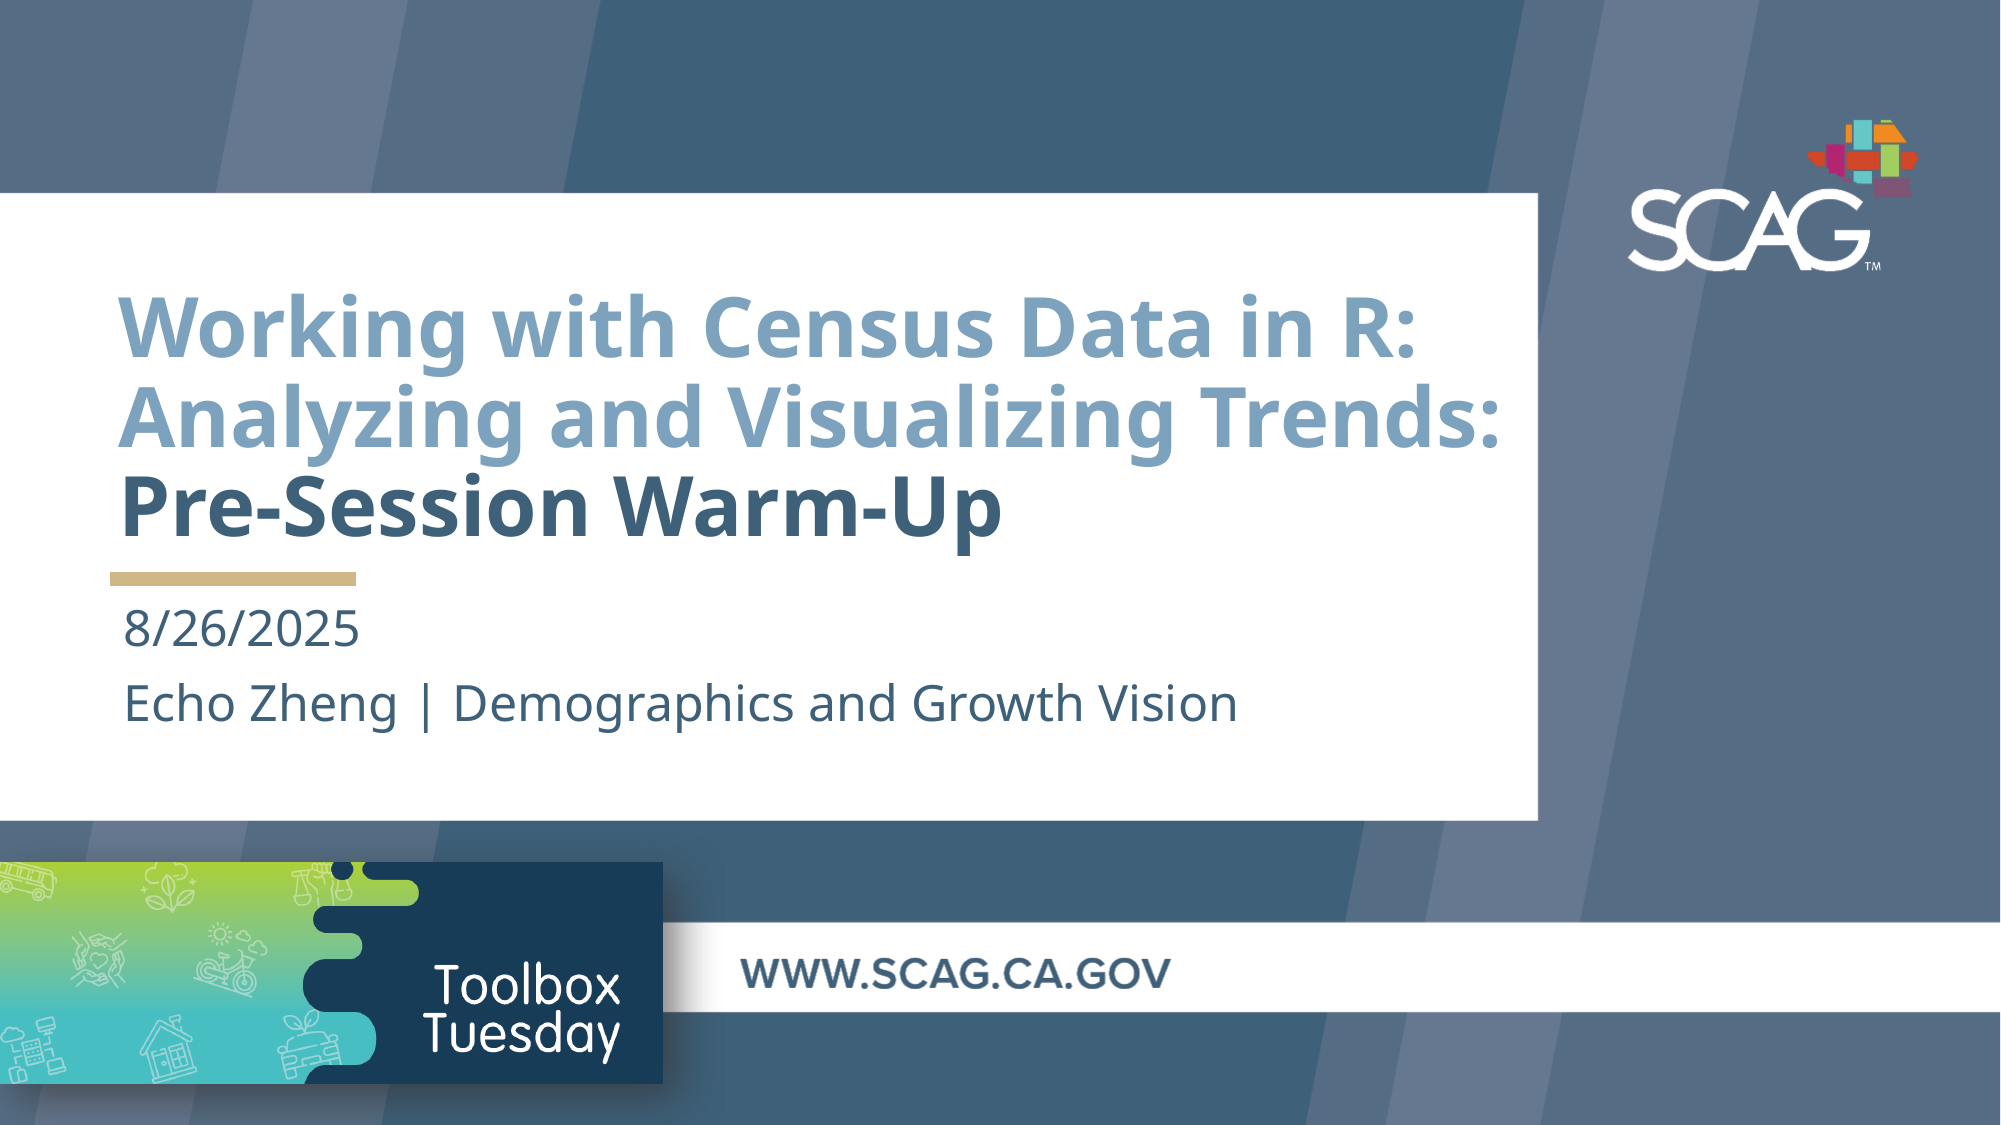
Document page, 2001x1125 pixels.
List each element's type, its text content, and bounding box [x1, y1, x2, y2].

picture [0, 0, 2001, 1125]
title Working with Census Data in R: Analyzing and Visualizing Trends: Pre-Session Warm-Up [103, 191, 1637, 563]
subtitle 8/26/2025 Echo Zheng | Demographics and Growth Vision [108, 596, 1423, 819]
